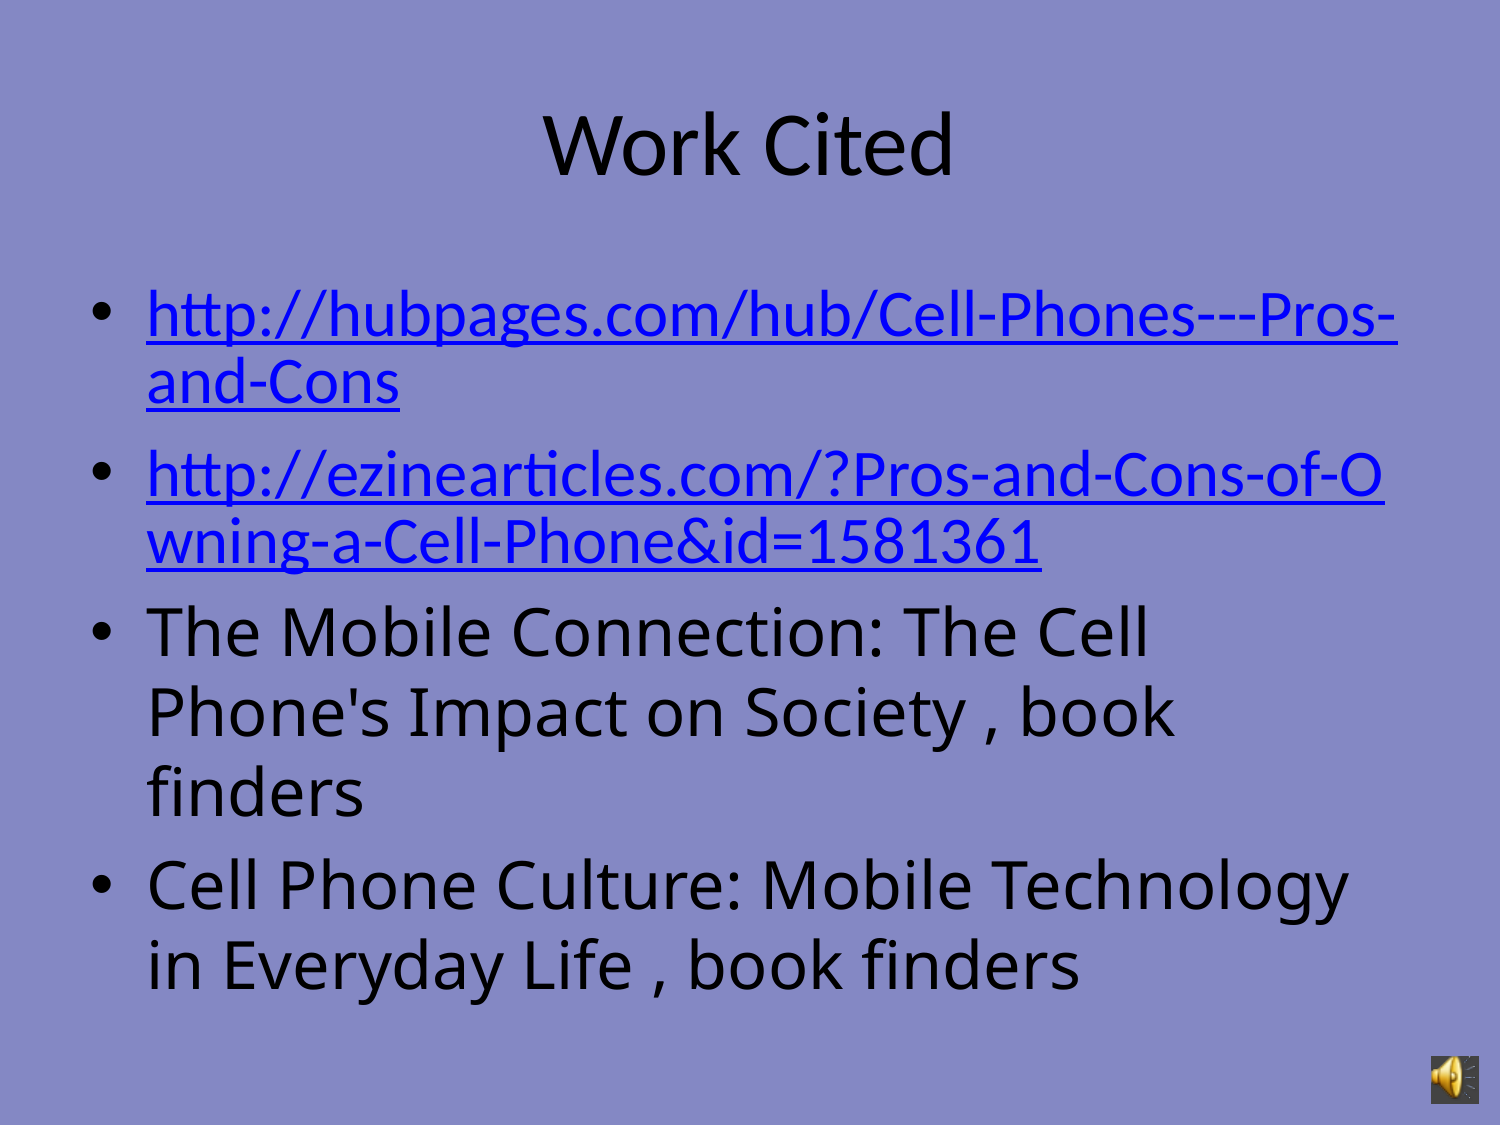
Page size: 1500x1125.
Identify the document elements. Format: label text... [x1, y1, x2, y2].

picture [1429, 1054, 1481, 1106]
title Work Cited [75, 45, 1425, 233]
list http://hubpages.com/hub/Cell-Phones---Pros-and-Cons http://ezinearticles.com/?Pros-and-Cons-of-Owning-a-Cell-Phone&id=1581361 The Mobile Connection: The Cell Phone's Impact on Society , book finders Cell Phone Culture: Mobile Technology in Everyday Life , book finders [75, 262, 1425, 1005]
